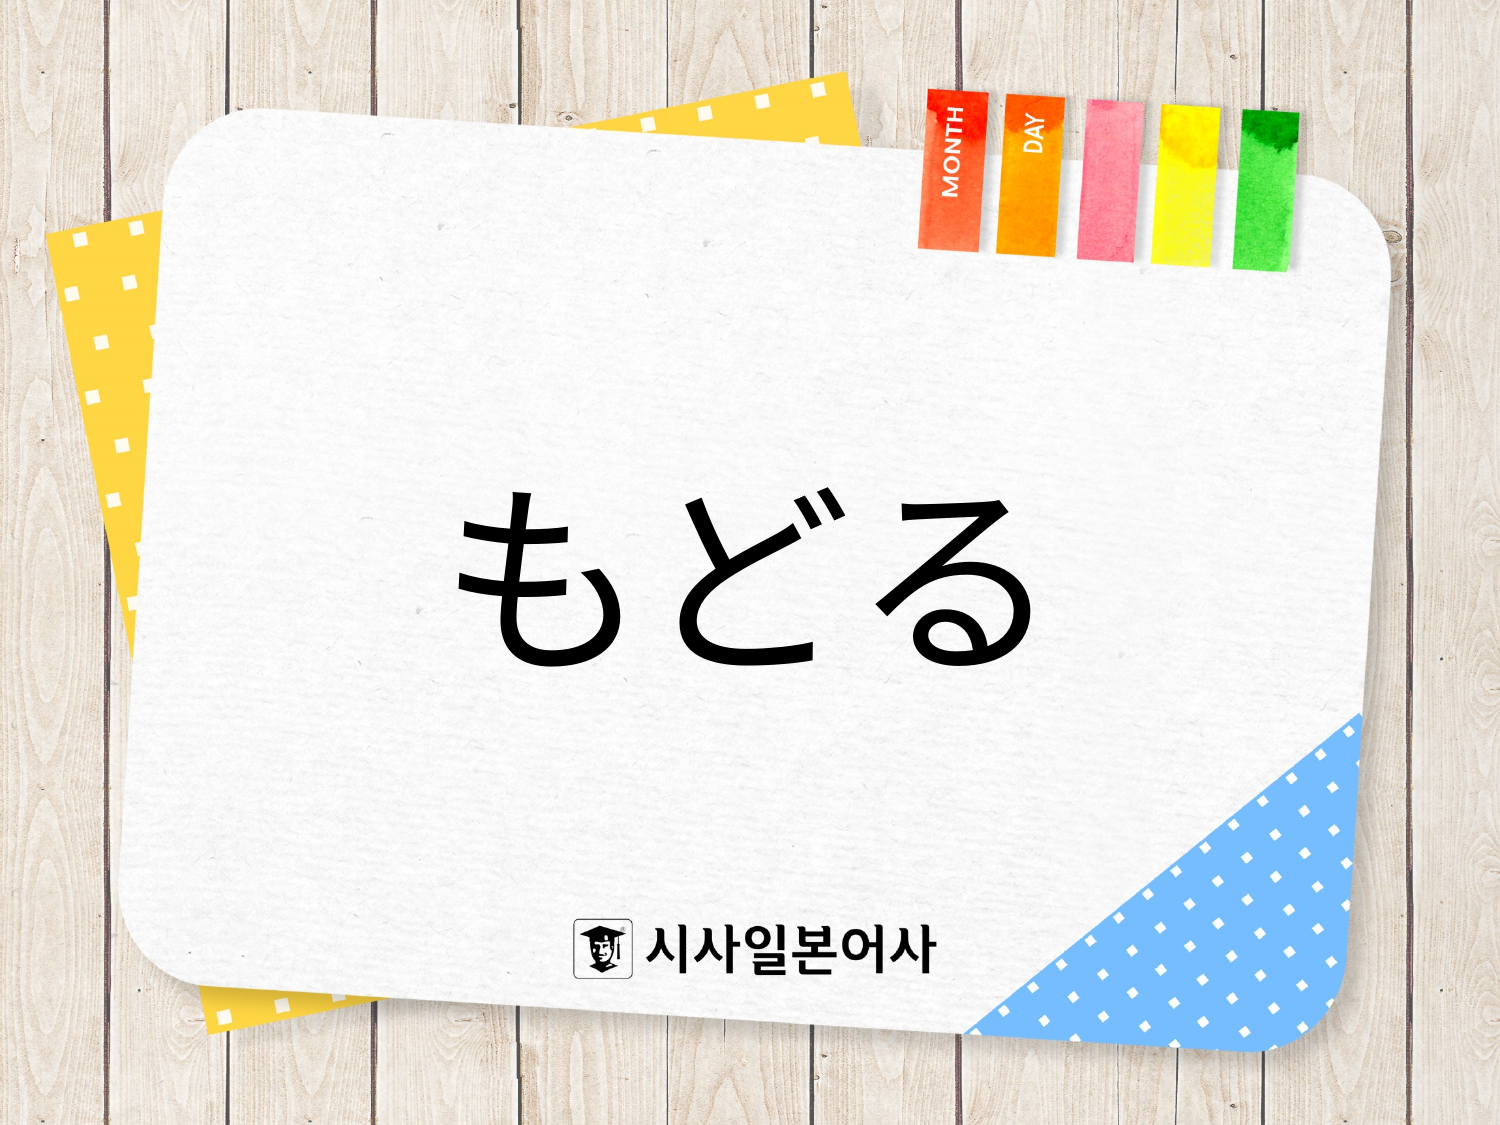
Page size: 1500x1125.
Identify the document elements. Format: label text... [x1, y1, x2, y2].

title もどる [75, 338, 1425, 811]
picture [0, 0, 1500, 1125]
